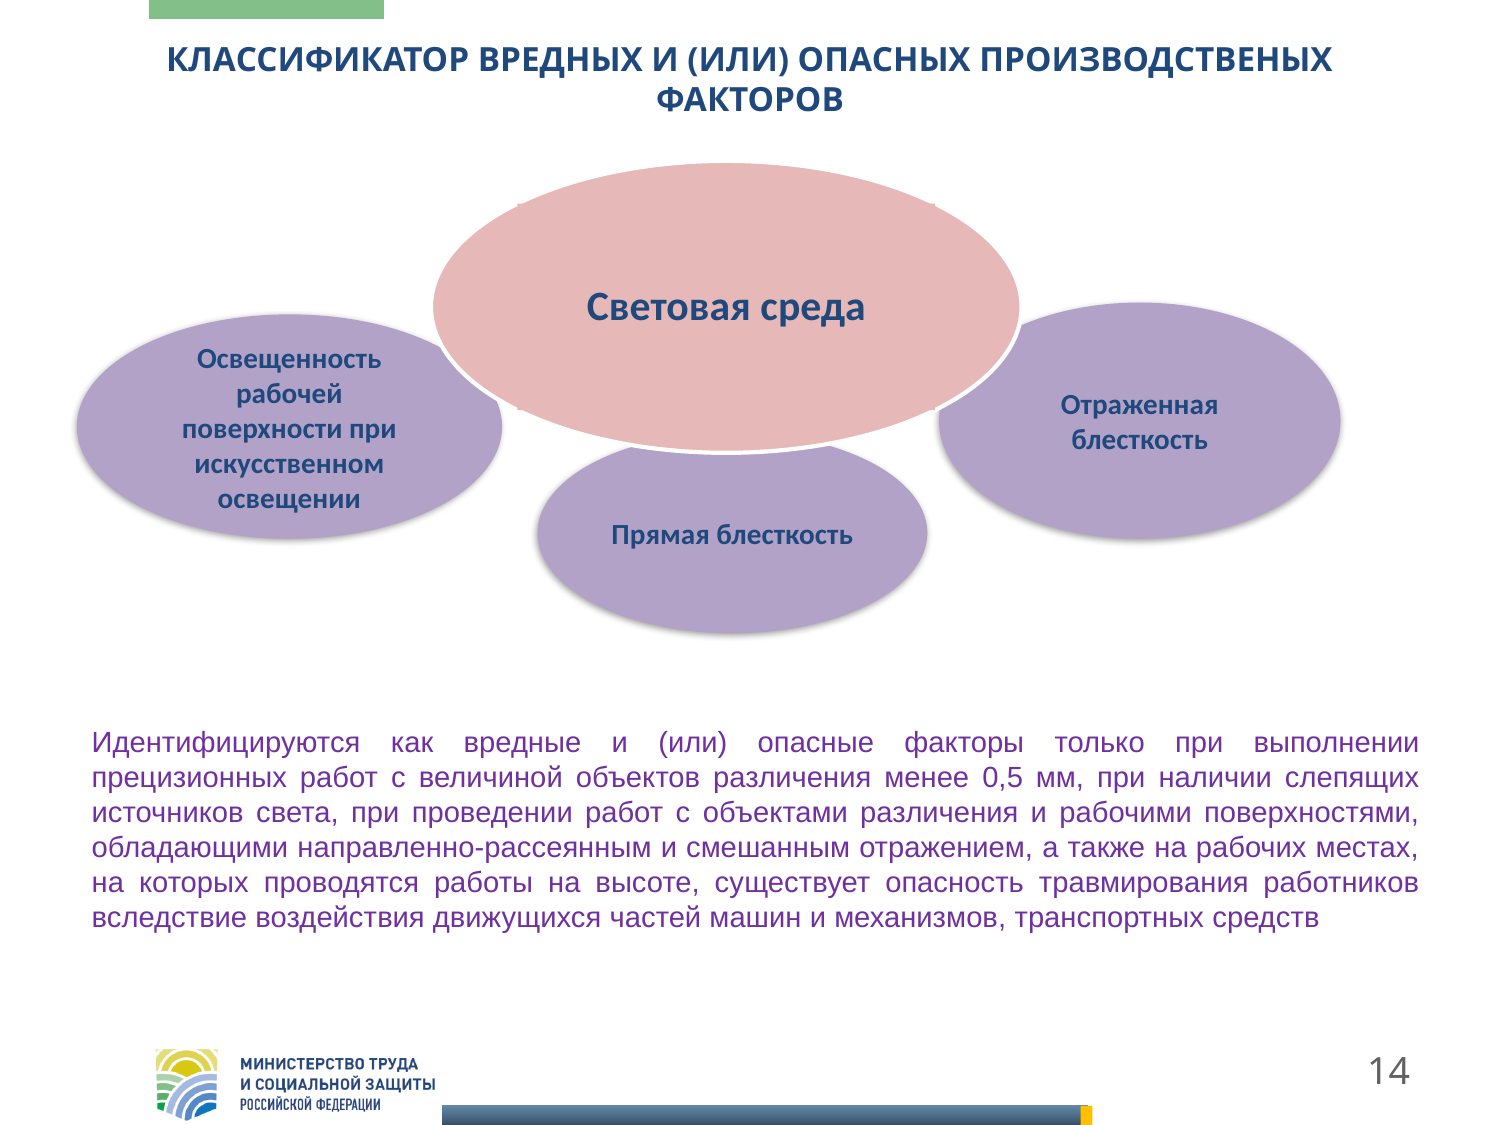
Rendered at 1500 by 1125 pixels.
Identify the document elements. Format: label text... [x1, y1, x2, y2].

text_box [448, 1105, 1079, 1125]
title КЛАССИФИКАТОР ВРЕДНЫХ И (ИЛИ) ОПАСНЫХ ПРОИЗВОДСТВЕНЫХ ФАКТОРОВ [76, 30, 1424, 126]
text_box Идентифицируются как вредные и (или) опасные факторы только при выполнении прецизионных работ с величиной объектов различения менее 0,5 мм, при наличии слепящих источников света, при проведении работ с объектами различения и рабочими поверхностями, обладающими направленно-рассеянным и смешанным отражением, а также на рабочих местах, на которых проводятся работы на высоте, существует опасность травмирования работников вследствие воздействия движущихся частей машин и механизмов, транспортных средств [76, 716, 1436, 941]
picture [149, 0, 385, 19]
picture [147, 1043, 444, 1125]
text_box Отраженная блесткость [950, 301, 1342, 540]
text_box Прямая блесткость [536, 461, 929, 635]
text_box [1079, 1104, 1094, 1125]
text_box Освещенность рабочей поверхности при искусственном освещении [76, 313, 493, 540]
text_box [430, 160, 1022, 454]
slide_number 14 [1074, 1042, 1425, 1103]
